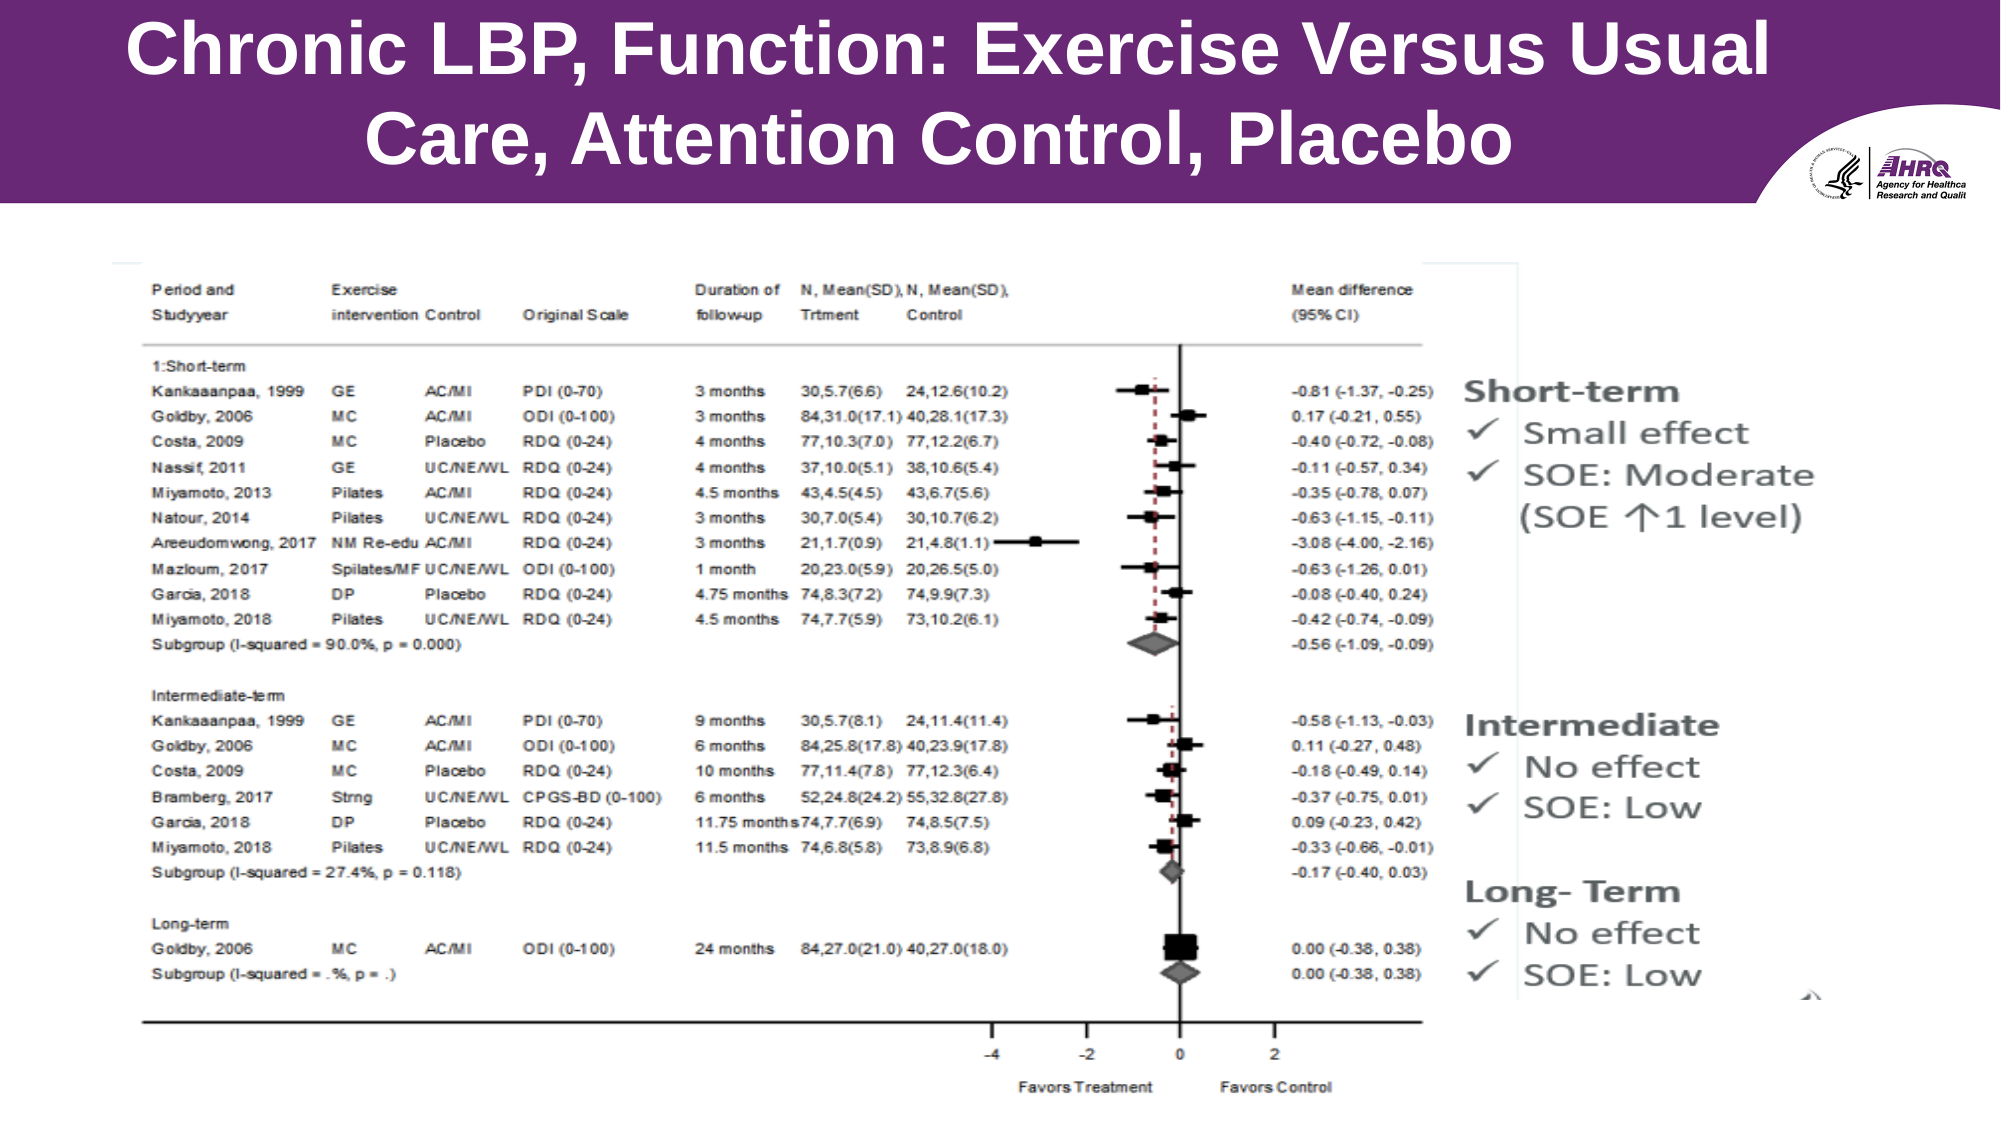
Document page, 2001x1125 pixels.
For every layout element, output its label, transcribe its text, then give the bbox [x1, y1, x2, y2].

picture [0, 0, 2001, 1125]
title Chronic LBP, Function: Exercise Versus Usual Care, Attention Control, Placebo [33, 29, 1867, 150]
